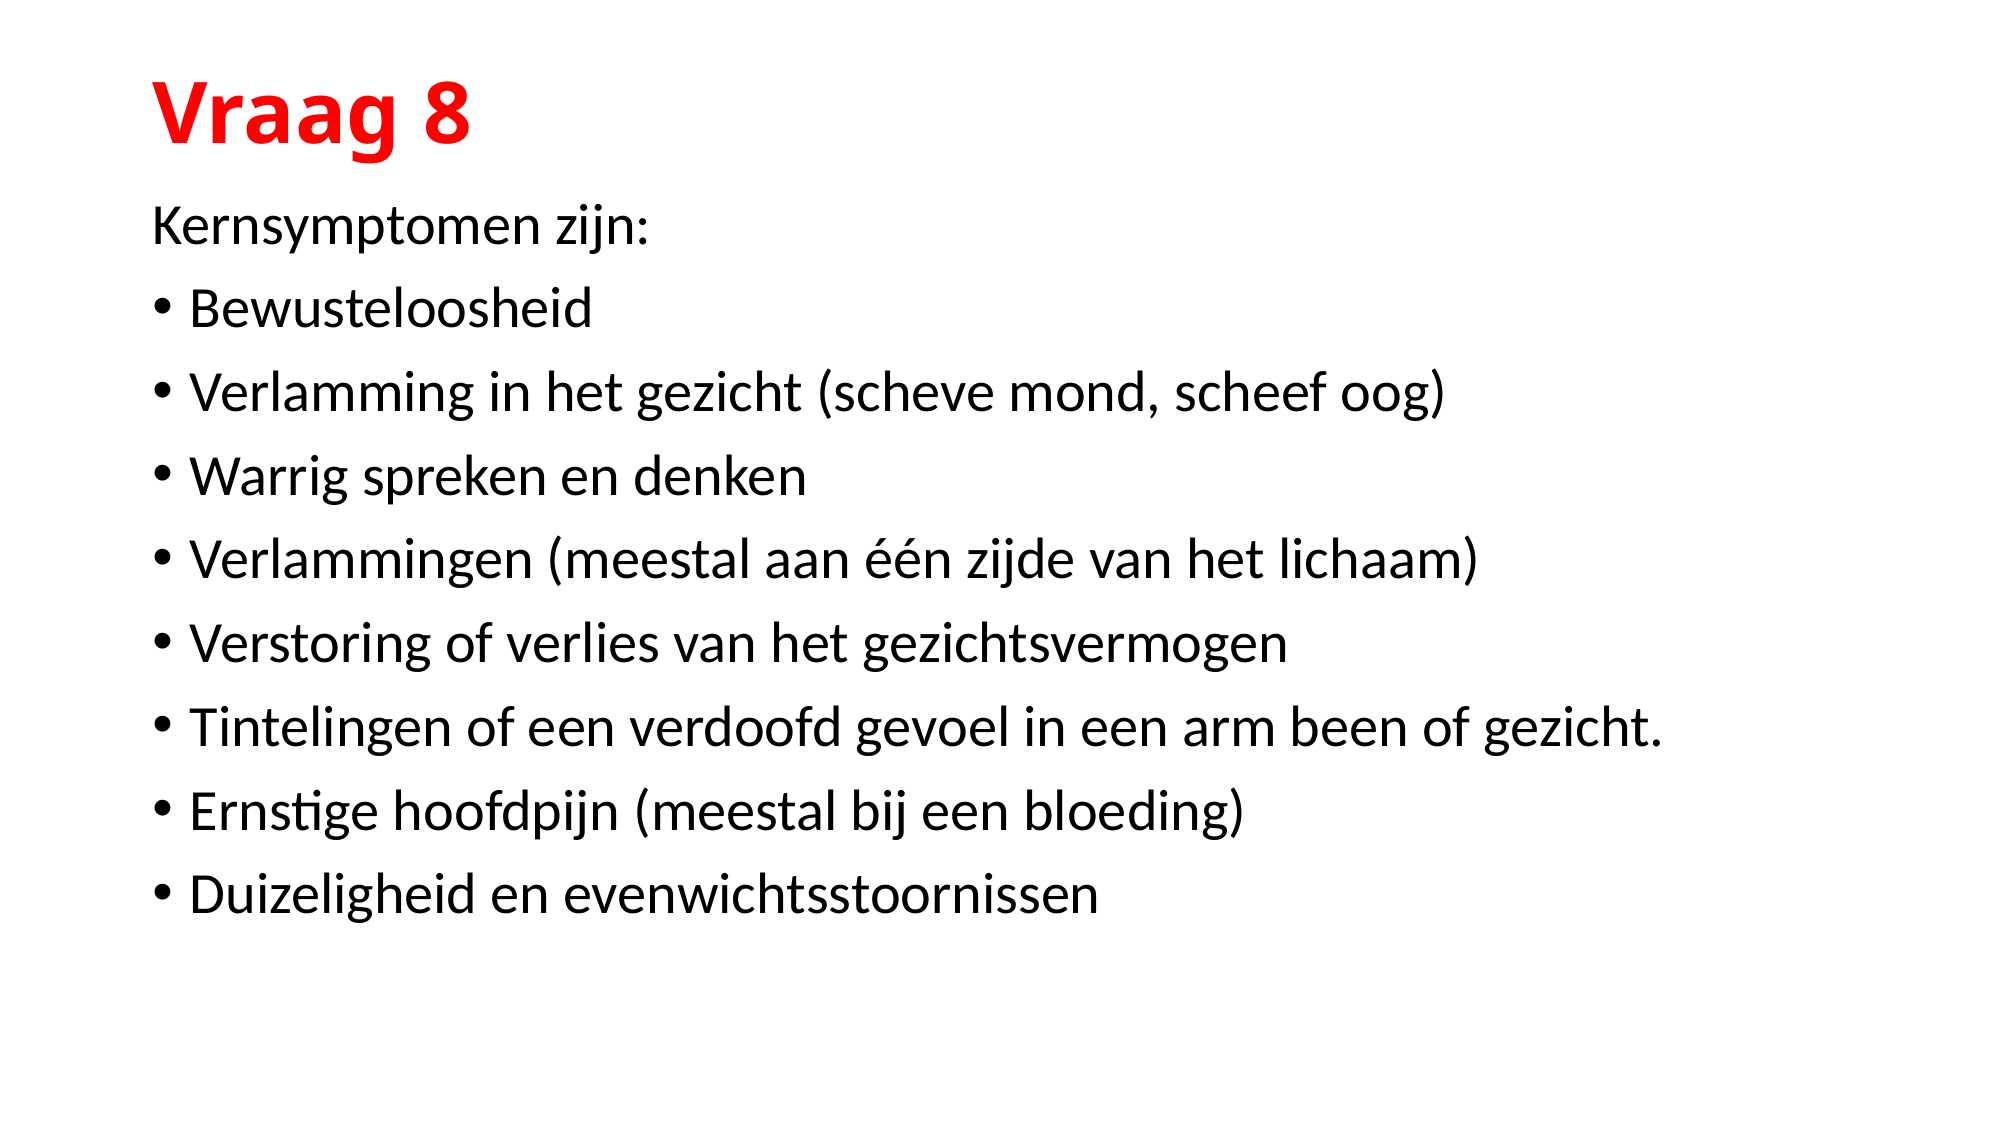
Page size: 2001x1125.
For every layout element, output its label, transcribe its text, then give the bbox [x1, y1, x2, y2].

list Kernsymptomen zijn: Bewusteloosheid Verlamming in het gezicht (scheve mond, scheef oog) Warrig spreken en denken Verlammingen (meestal aan één zijde van het lichaam) Verstoring of verlies van het gezichtsvermogen Tintelingen of een verdoofd gevoel in een arm been of gezicht. Ernstige hoofdpijn (meestal bij een bloeding) Duizeligheid en evenwichtsstoornissen [137, 186, 1863, 1014]
title Vraag 8 [137, 62, 1863, 170]
